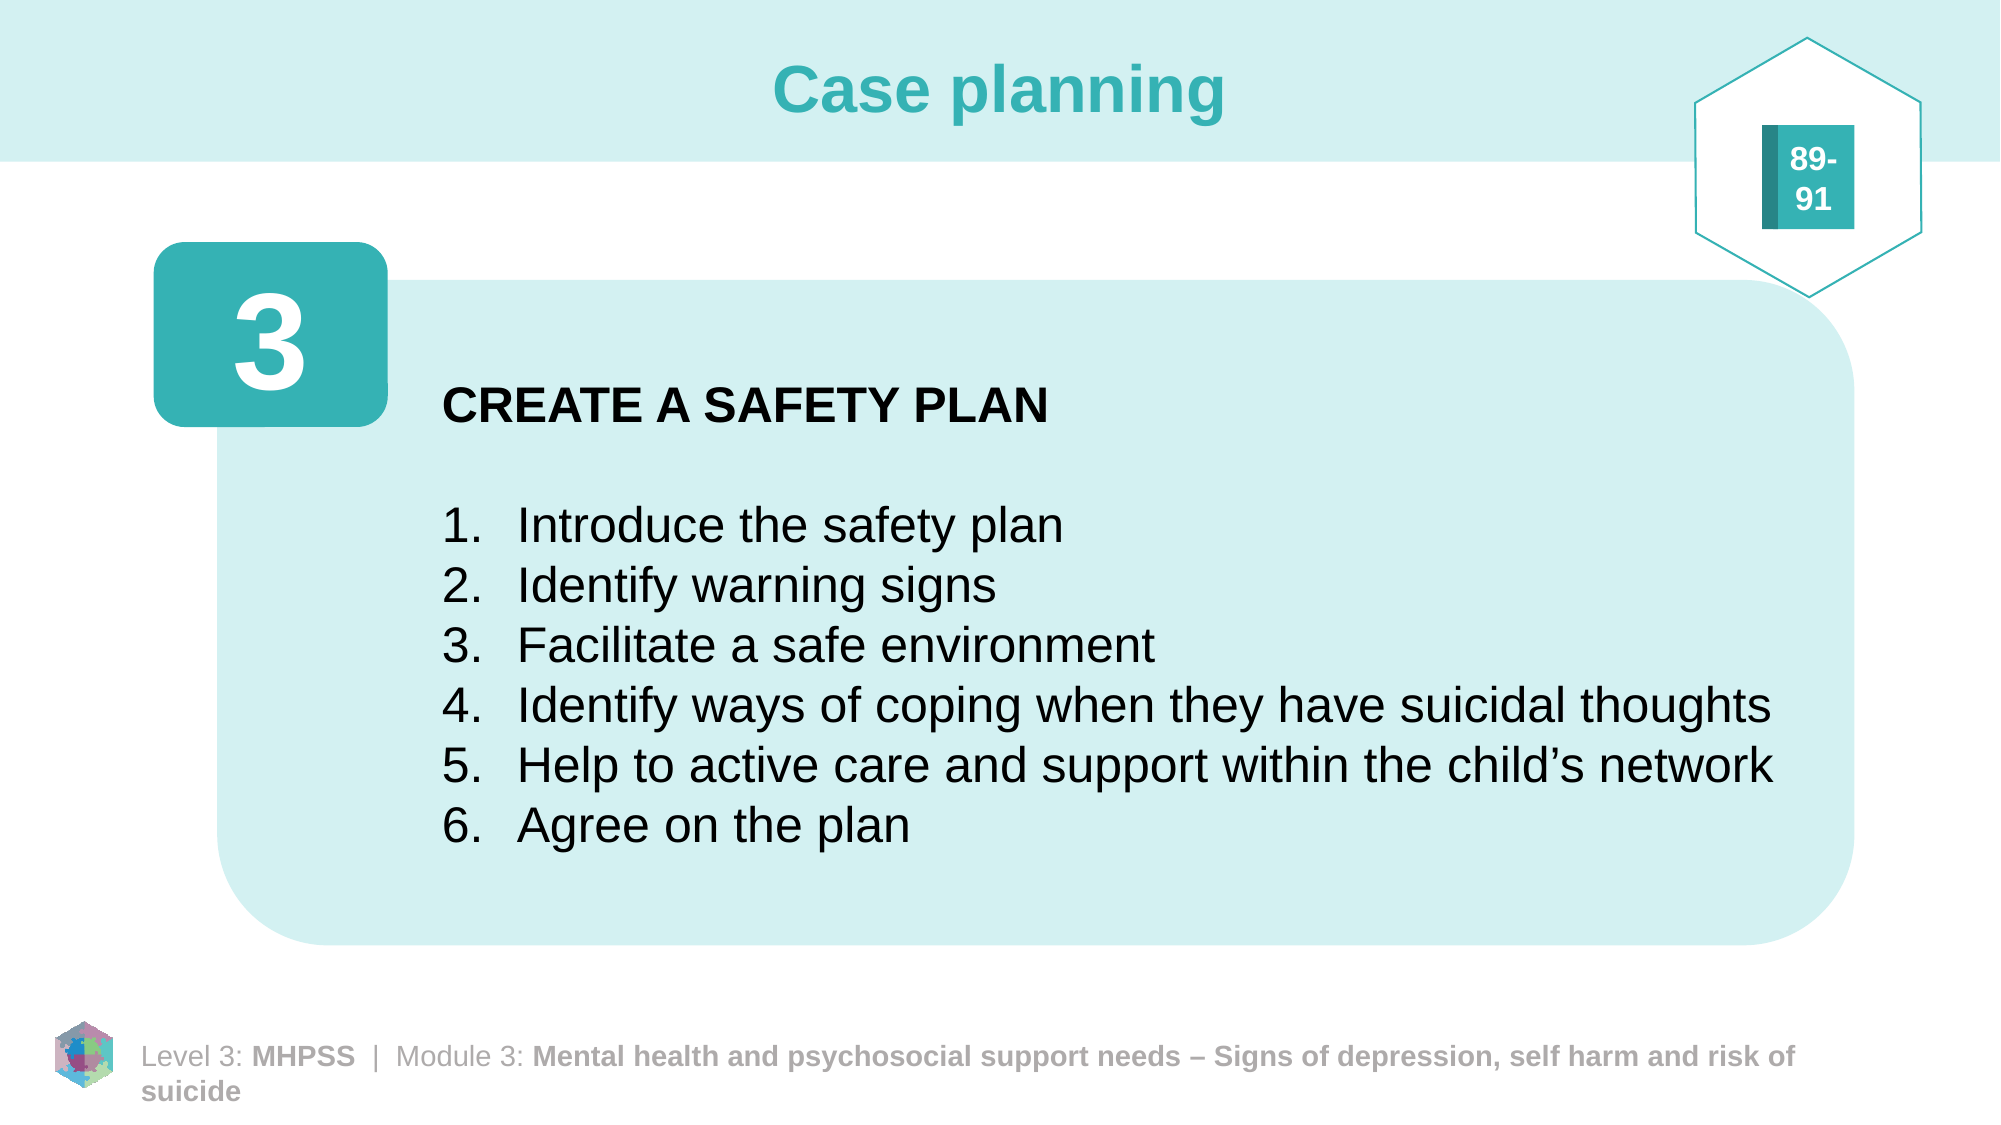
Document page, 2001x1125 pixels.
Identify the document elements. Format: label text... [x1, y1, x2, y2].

text_box [1695, 37, 1922, 298]
title Case planning [137, 19, 1863, 163]
picture [55, 1021, 113, 1088]
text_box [1761, 124, 1855, 230]
text_box 3 [153, 242, 388, 428]
text_box CREATE A SAFETY PLAN Introduce the safety plan Identify warning signs Facilitate a safe environment Identify ways of coping when they have suicidal thoughts Help to active care and support within the child’s network Agree on the plan [217, 279, 1855, 946]
